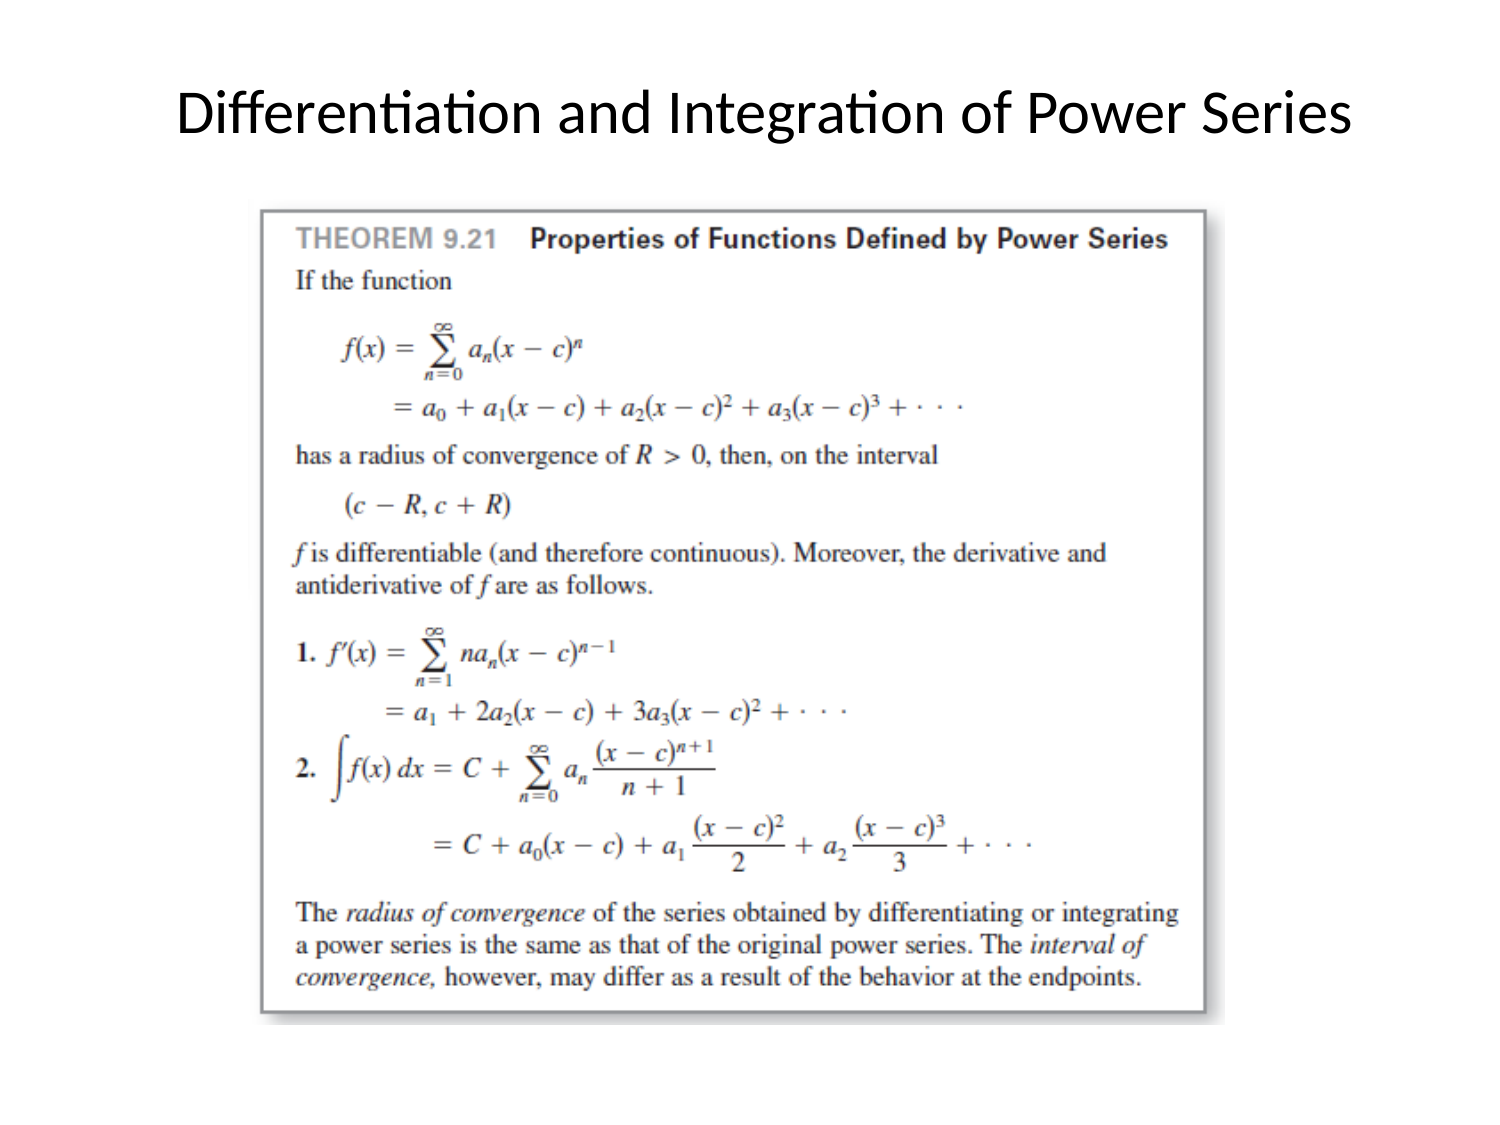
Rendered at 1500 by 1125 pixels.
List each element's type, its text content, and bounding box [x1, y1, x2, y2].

picture [248, 199, 1226, 1026]
title Differentiation and Integration of Power Series [89, 52, 1440, 165]
